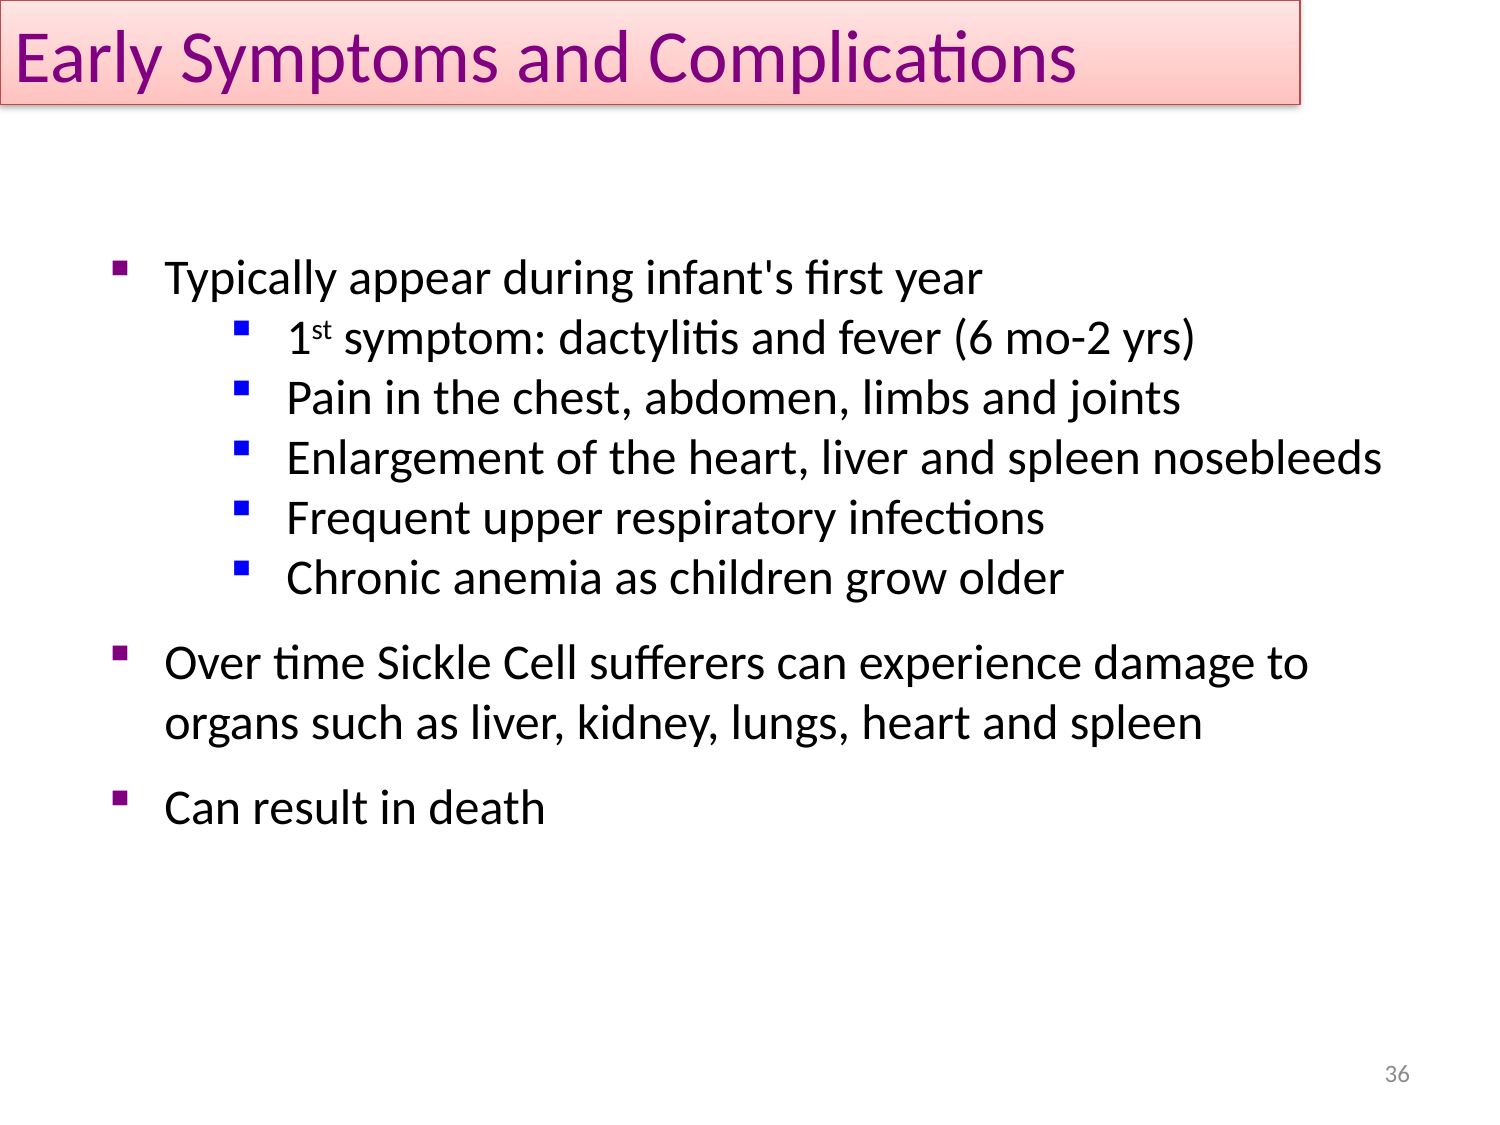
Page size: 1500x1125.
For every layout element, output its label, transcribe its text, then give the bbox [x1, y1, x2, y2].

text_box Typically appear during infant's first year 1st symptom: dactylitis and fever (6 mo-2 yrs) Pain in the chest, abdomen, limbs and joints Enlargement of the heart, liver and spleen nosebleeds Frequent upper respiratory infections Chronic anemia as children grow older Over time Sickle Cell sufferers can experience damage to organs such as liver, kidney, lungs, heart and spleen Can result in death [93, 237, 1407, 843]
slide_number 36 [1074, 1042, 1425, 1103]
text_box Early Symptoms and Complications [0, 0, 1301, 105]
